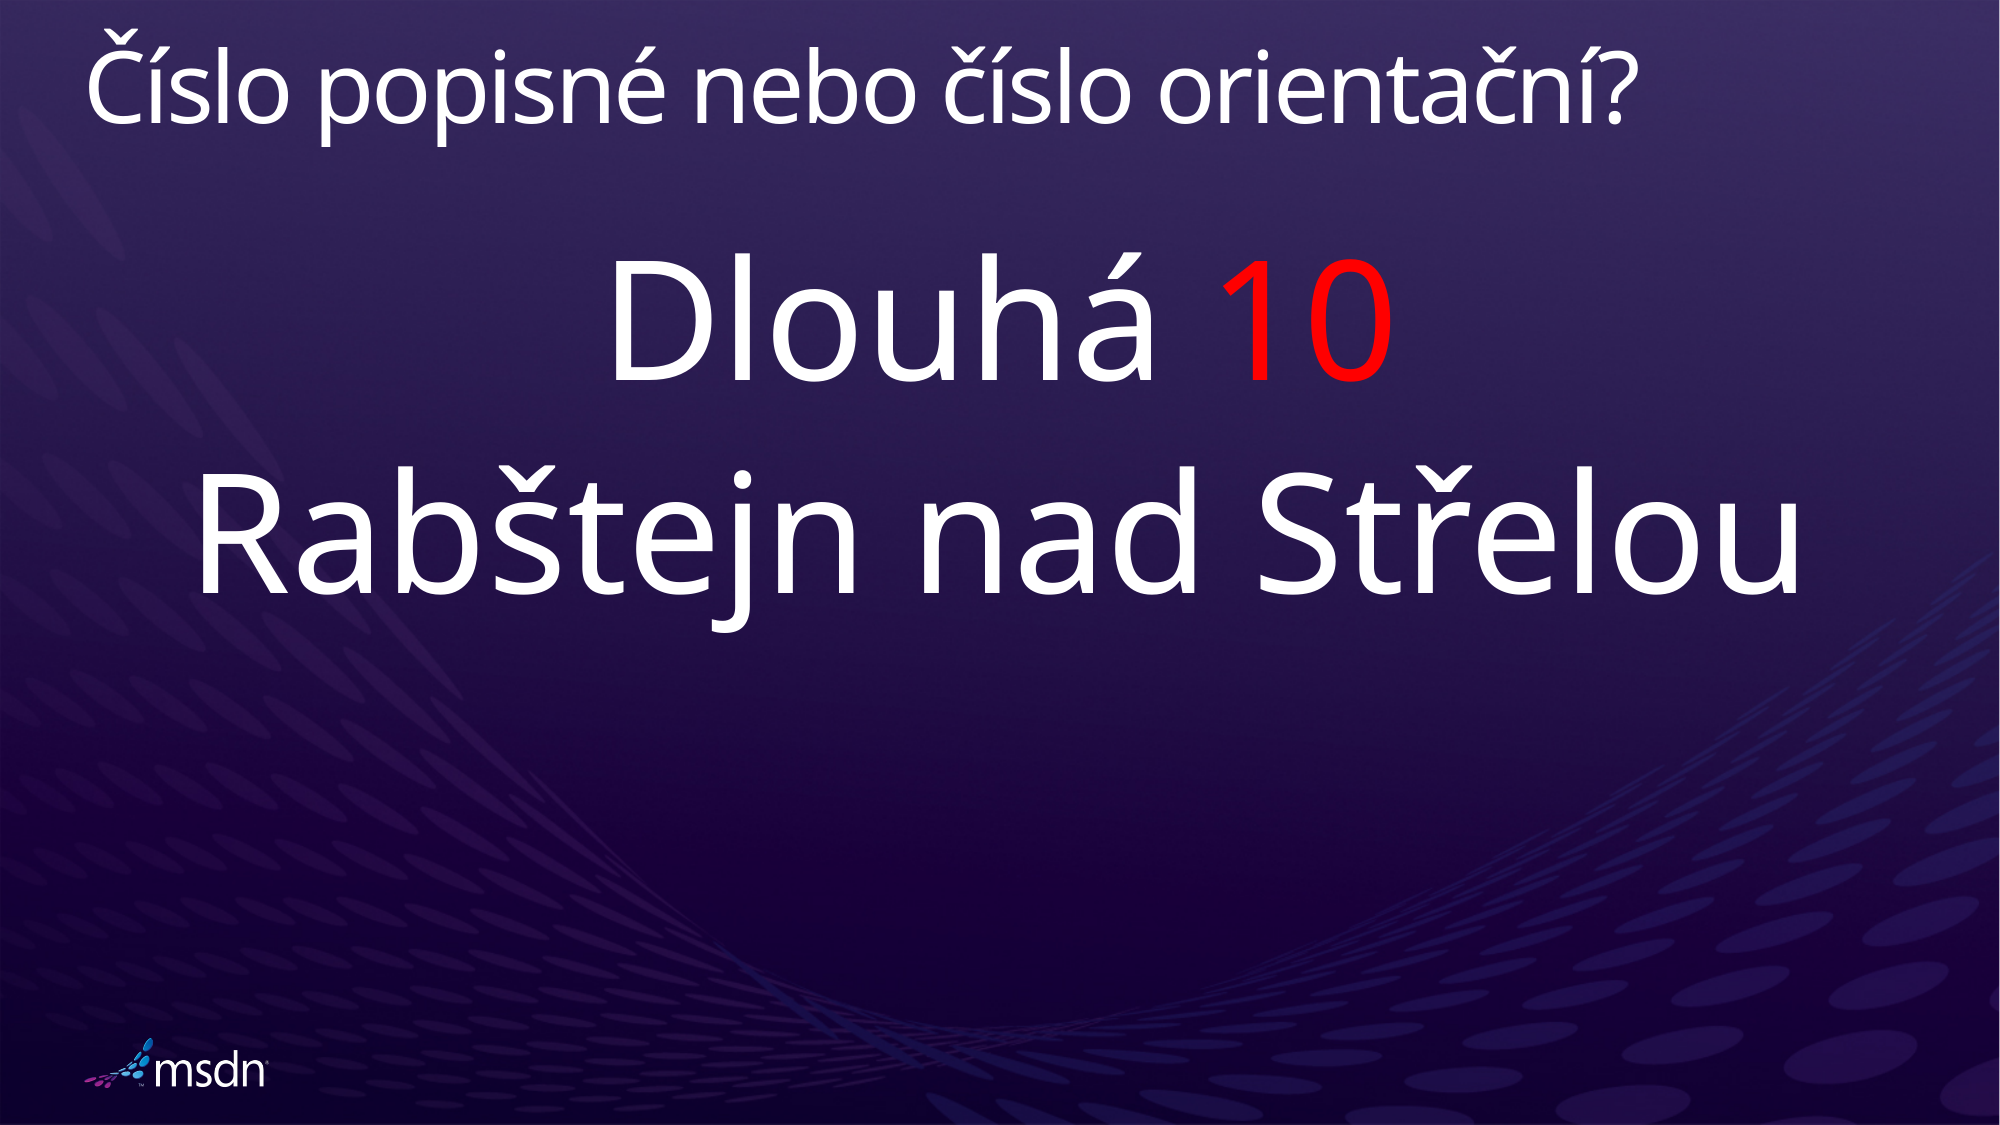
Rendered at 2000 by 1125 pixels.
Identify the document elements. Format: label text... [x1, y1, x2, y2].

title Číslo popisné nebo číslo orientační? [83, 37, 1917, 147]
list Dlouhá 10 Rabštejn nad Střelou [83, 236, 1917, 641]
picture [0, 0, 2000, 1125]
